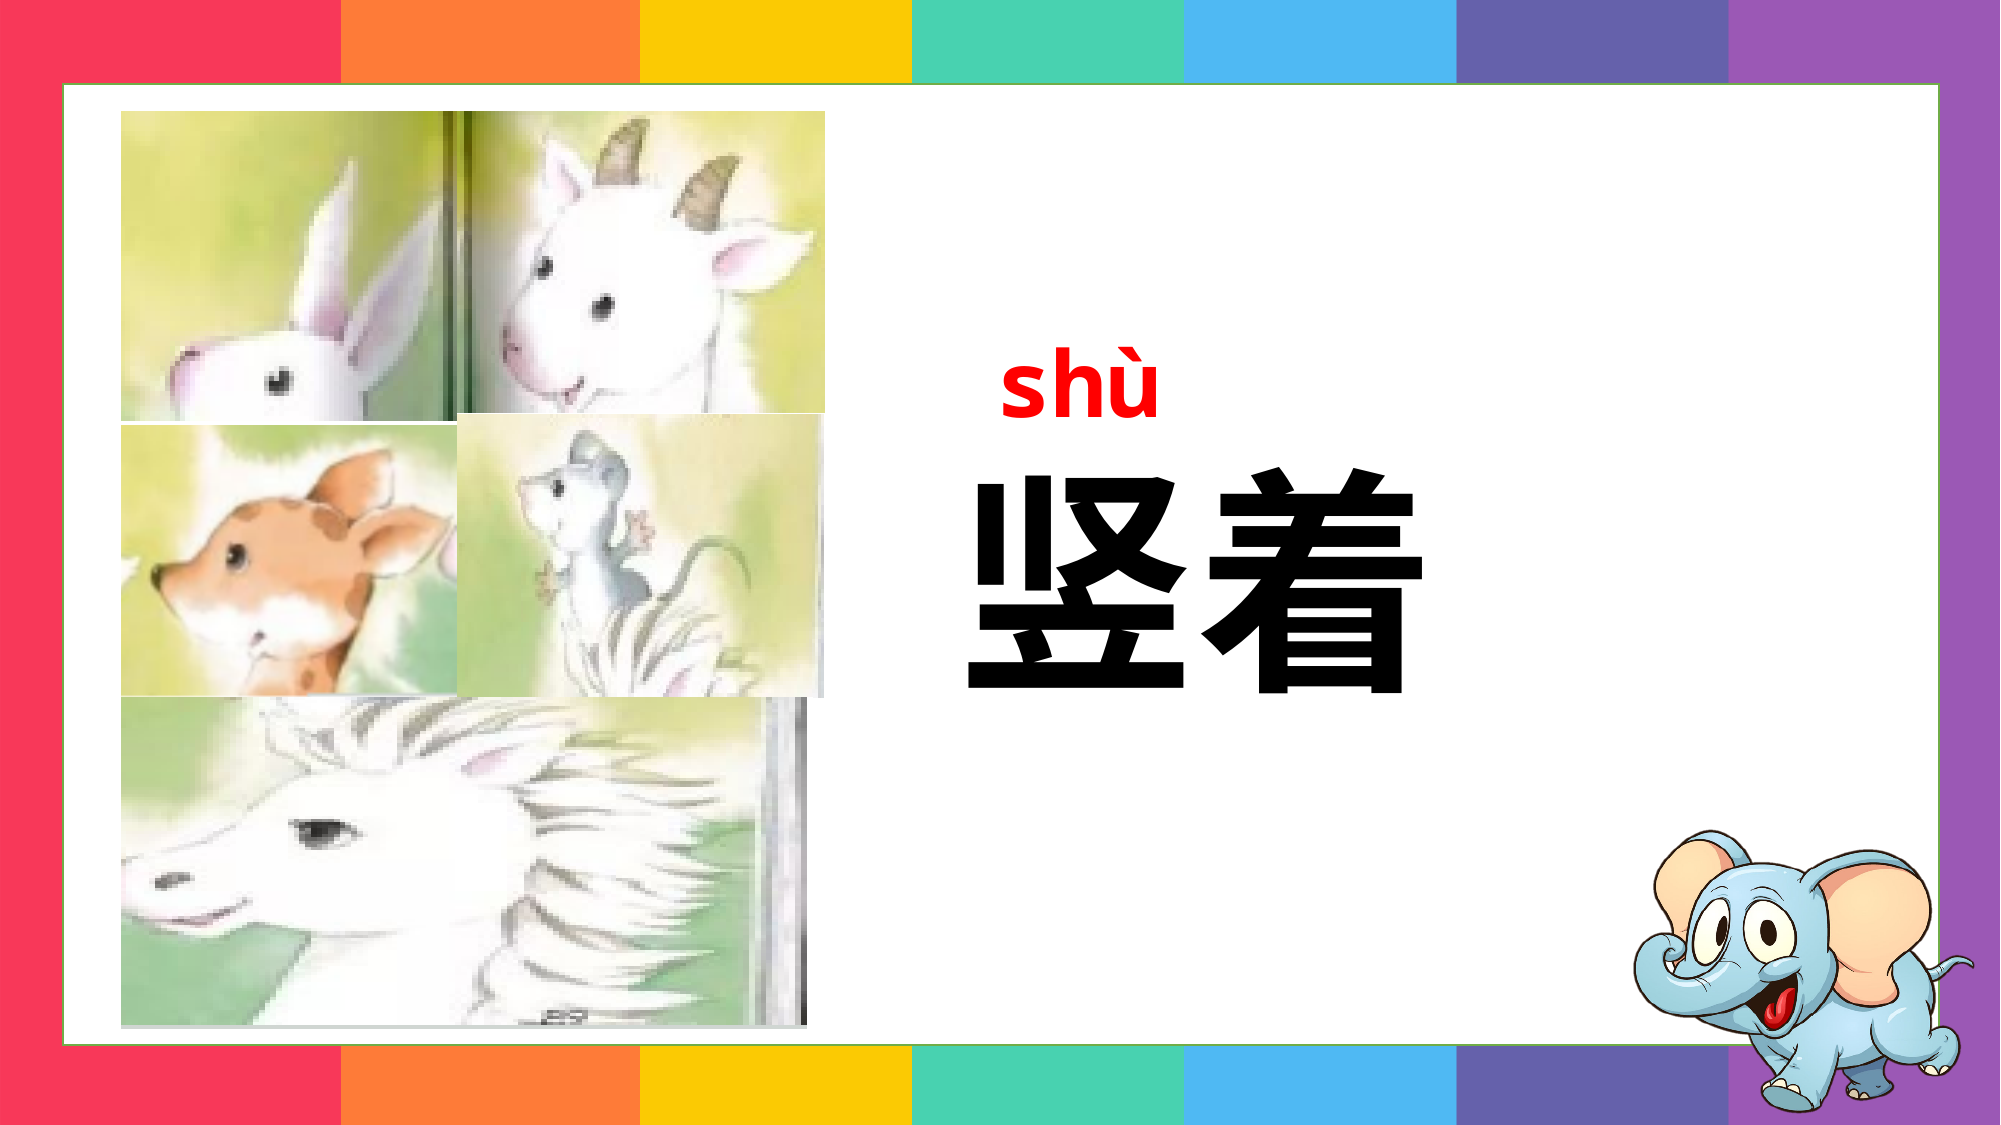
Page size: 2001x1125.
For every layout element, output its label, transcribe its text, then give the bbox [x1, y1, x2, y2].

text_box shù [981, 318, 1270, 443]
text_box 竖着 [941, 425, 1526, 729]
picture [0, 0, 2001, 1125]
